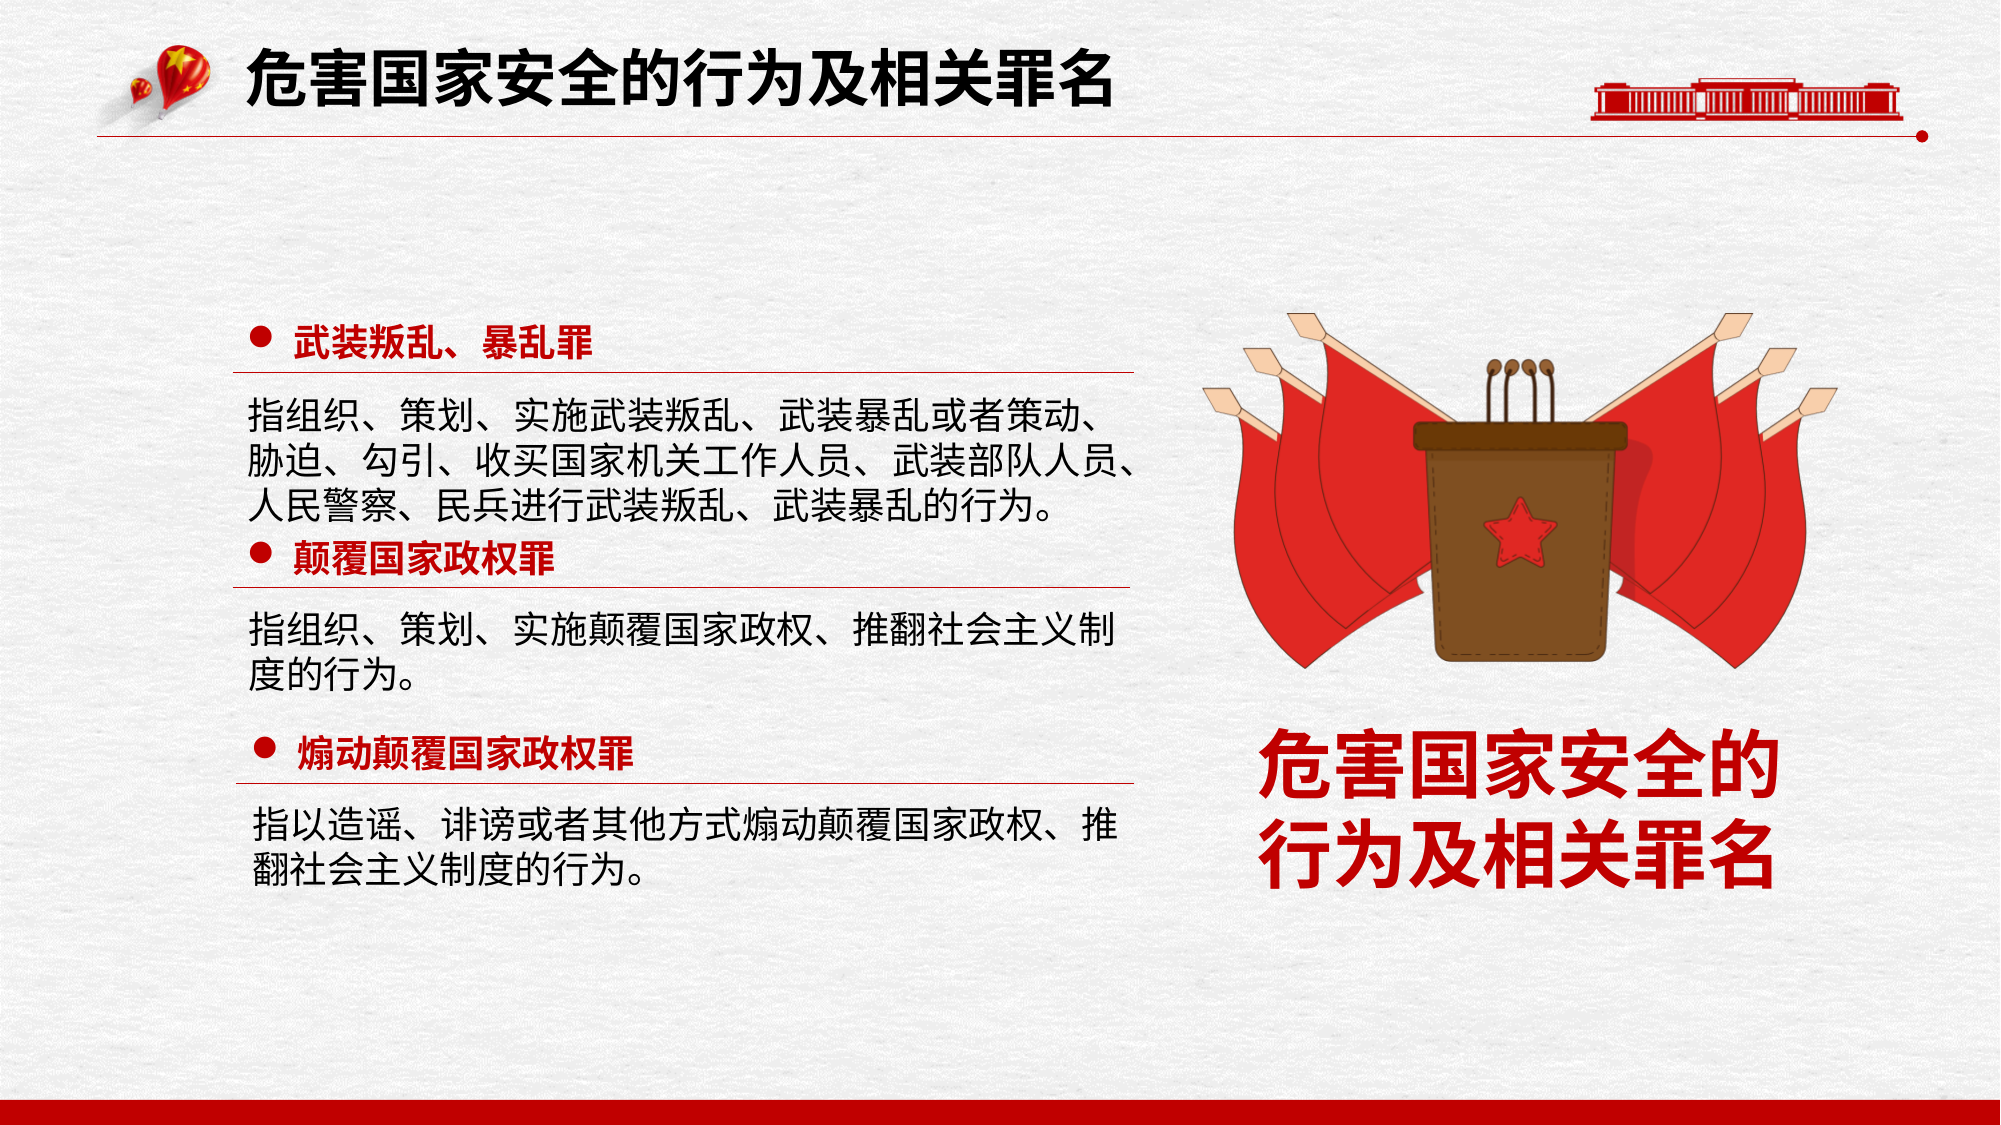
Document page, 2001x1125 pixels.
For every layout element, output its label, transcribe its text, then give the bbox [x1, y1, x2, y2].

text_box 指组织、策划、实施颠覆国家政权、推翻社会主义制度的行为。 [233, 598, 1131, 703]
text_box 武装叛乱、暴乱罪 [232, 312, 609, 372]
picture [0, 0, 2001, 1125]
text_box 指以造谣、诽谤或者其他方式煽动颠覆国家政权、推翻社会主义制度的行为。 [237, 794, 1135, 899]
text_box 危害国家安全的行为及相关罪名 [230, 31, 1231, 121]
text_box 颠覆国家政权罪 [232, 527, 572, 587]
text_box 指组织、策划、实施武装叛乱、武装暴乱或者策动、胁迫、勾引、收买国家机关工作人员、武装部队人员、人民警察、民兵进行武装叛乱、武装暴乱的行为。 [232, 384, 1135, 535]
text_box 危害国家安全的 行为及相关罪名 [1242, 709, 1798, 905]
text_box 煽动颠覆国家政权罪 [236, 723, 651, 783]
